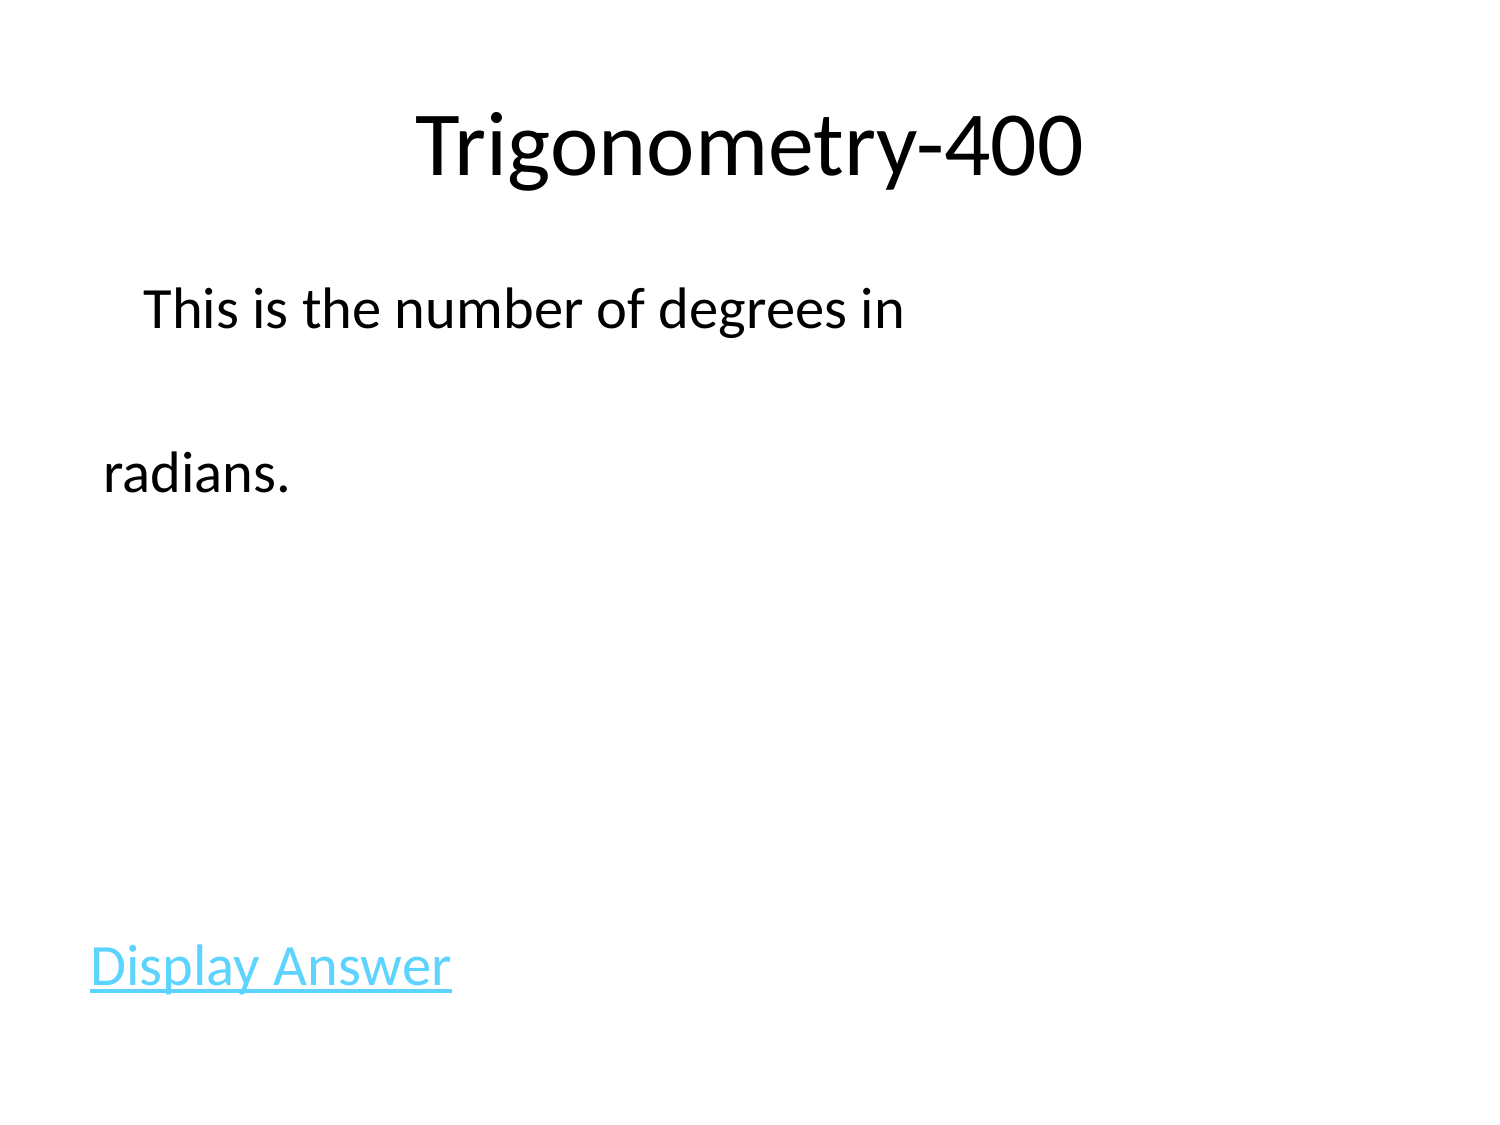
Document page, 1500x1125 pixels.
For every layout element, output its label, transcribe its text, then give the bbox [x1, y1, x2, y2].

title Trigonometry-400 [75, 45, 1425, 233]
